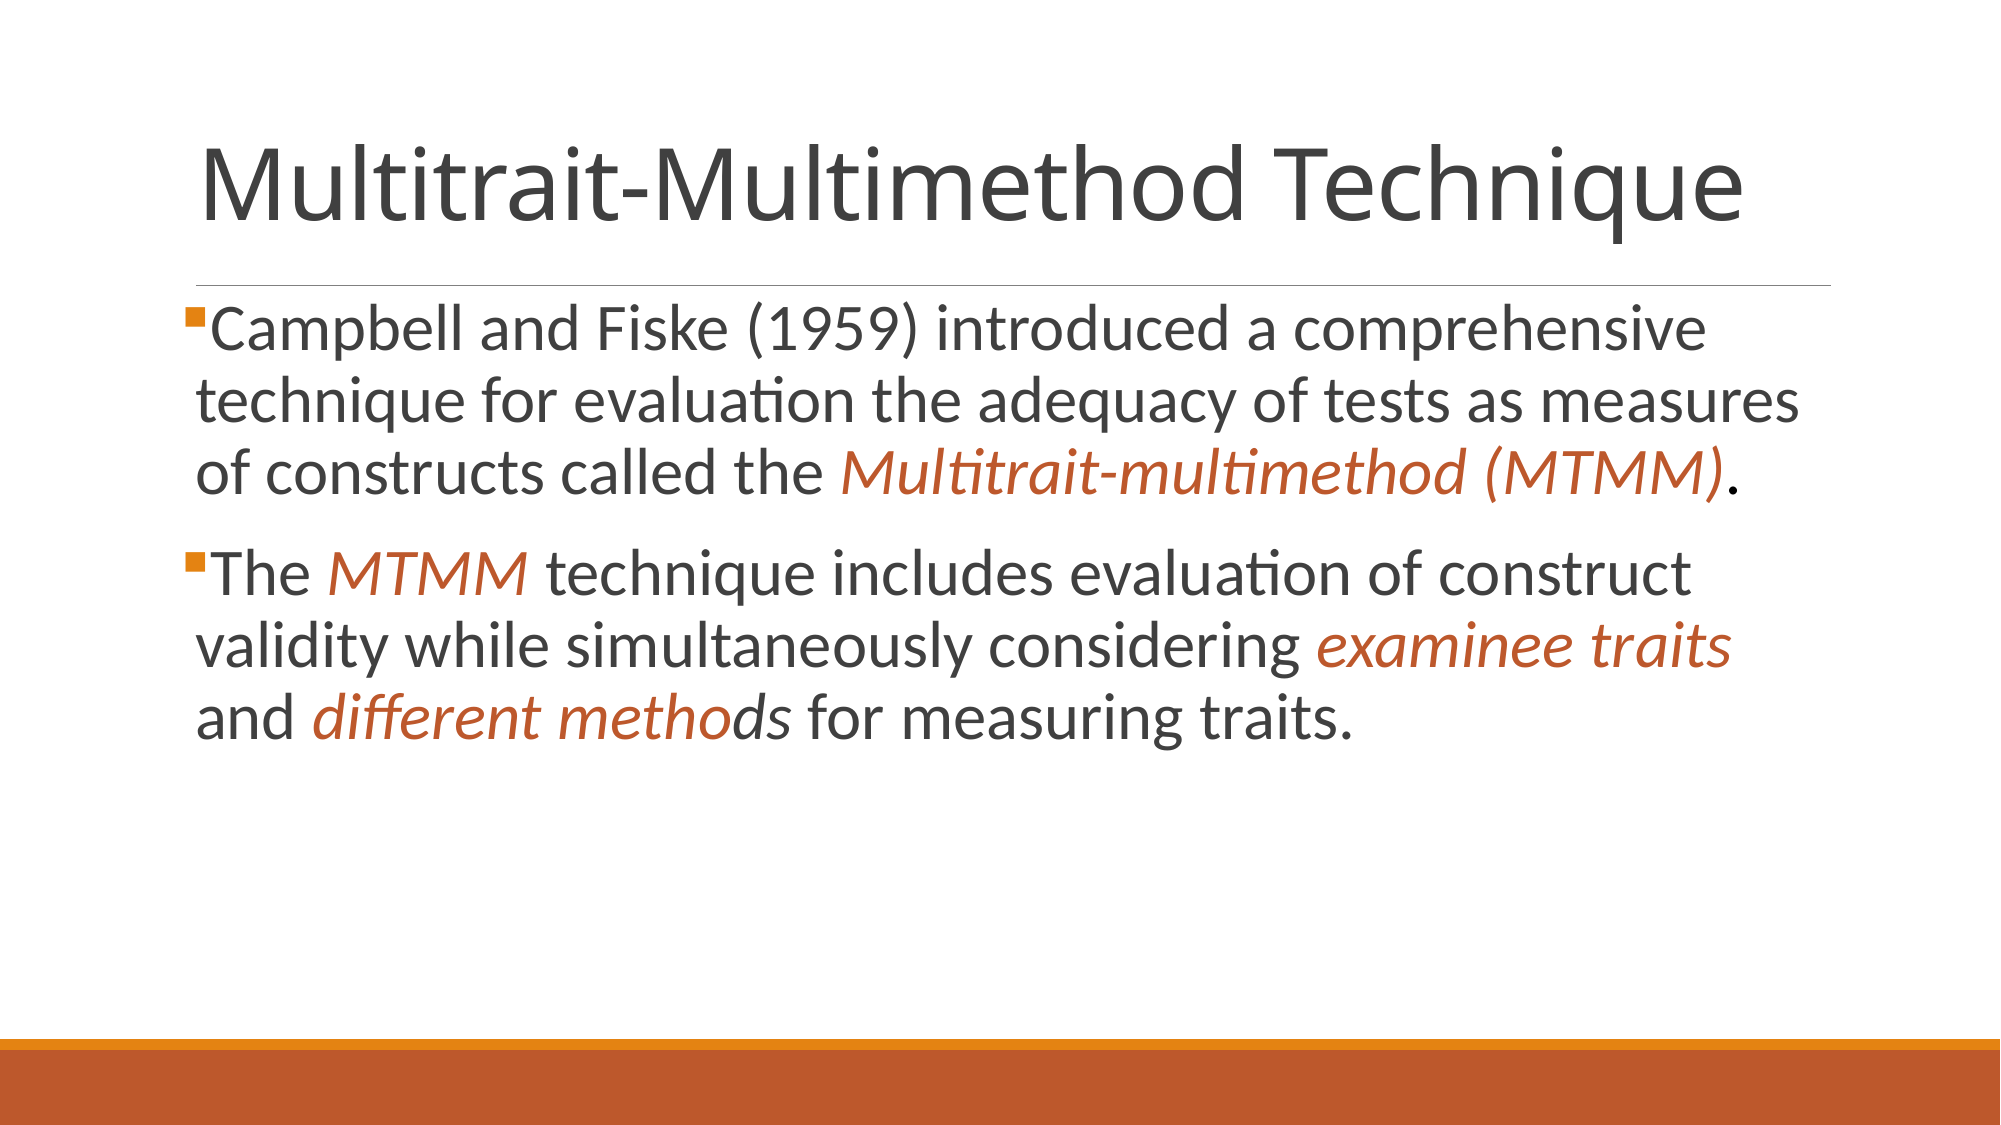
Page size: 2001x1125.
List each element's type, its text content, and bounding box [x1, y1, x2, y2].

list Campbell and Fiske (1959) introduced a comprehensive technique for evaluation the adequacy of tests as measures of constructs called the Multitrait-multimethod (MTMM). The MTMM technique includes evaluation of construct validity while simultaneously considering examinee traits and different methods for measuring traits. [180, 285, 1830, 992]
title Multitrait-Multimethod Technique [182, 58, 1833, 249]
